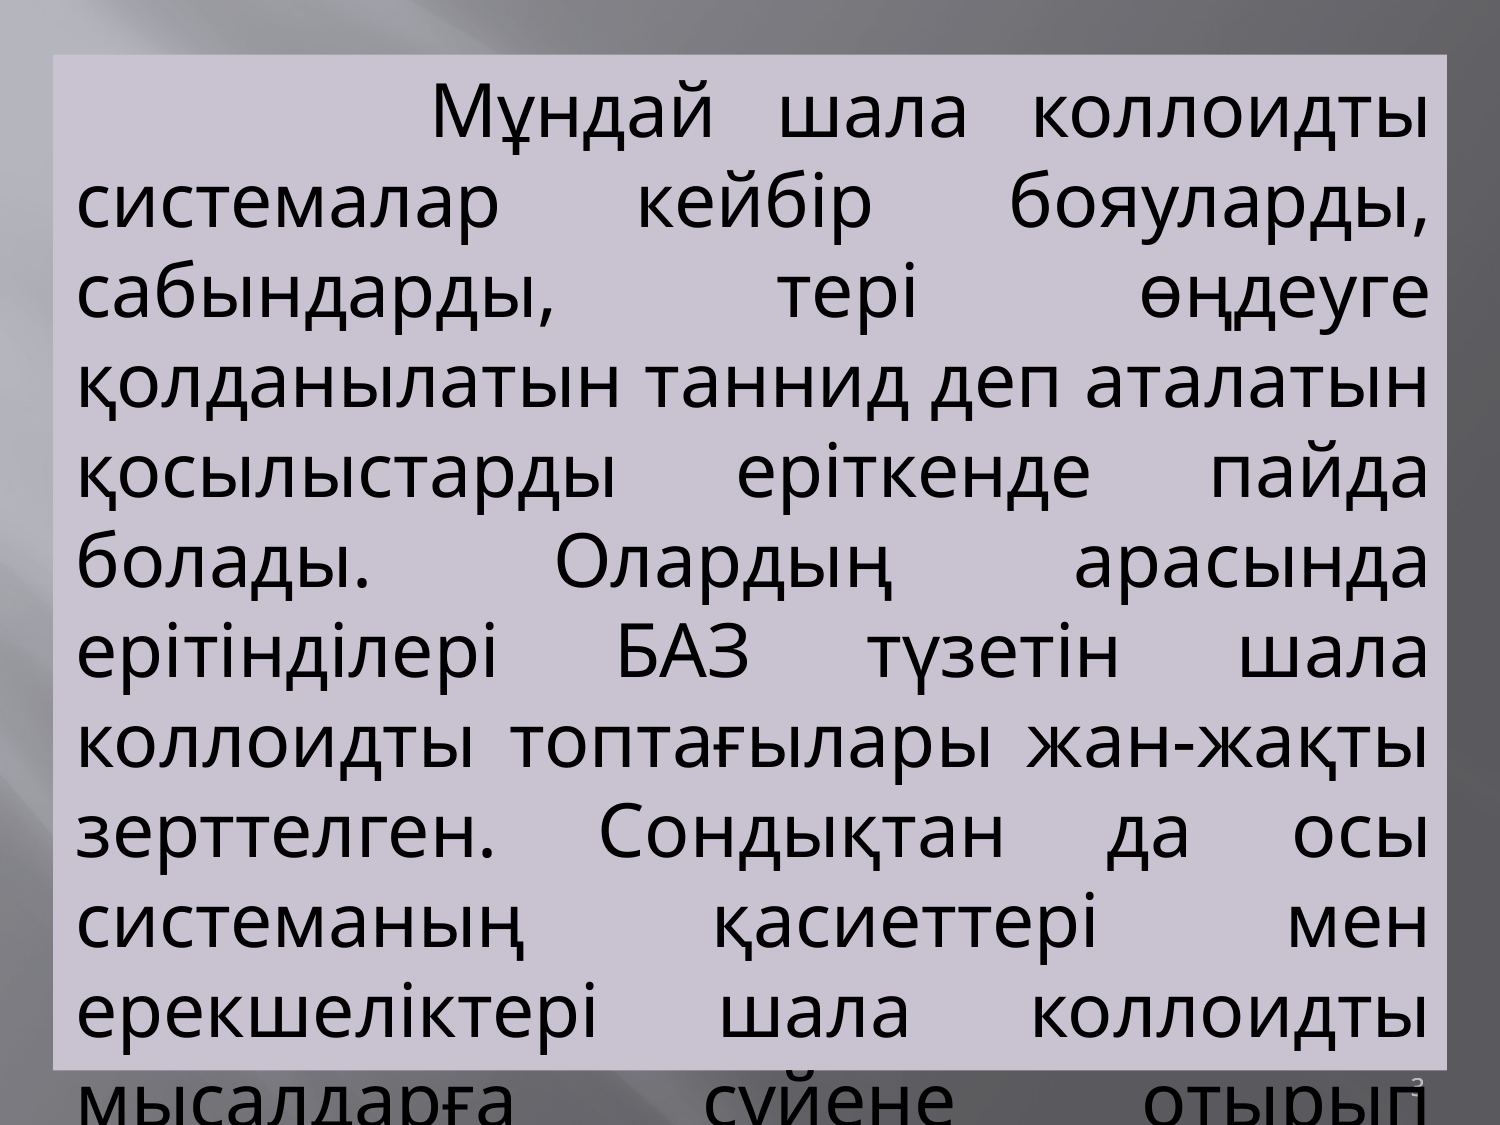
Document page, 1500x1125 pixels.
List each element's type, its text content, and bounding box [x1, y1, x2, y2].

list Мұндай шала коллоидты системалар кейбір бояуларды, сабындарды, тері өңдеуге қолданылатын таннид деп аталатын қосылыстарды еріткенде пайда болады. Олардың арасында ерітінділері БАЗ түзетін шала коллоидты топтағылары жан-жақты зерттелген. Сондықтан да осы системаның қасиеттері мен ерекшеліктері шала коллоидты мысалдарға сүйене отырып қарастырылады [52, 54, 1448, 1071]
text_box 3 [1299, 1071, 1425, 1113]
